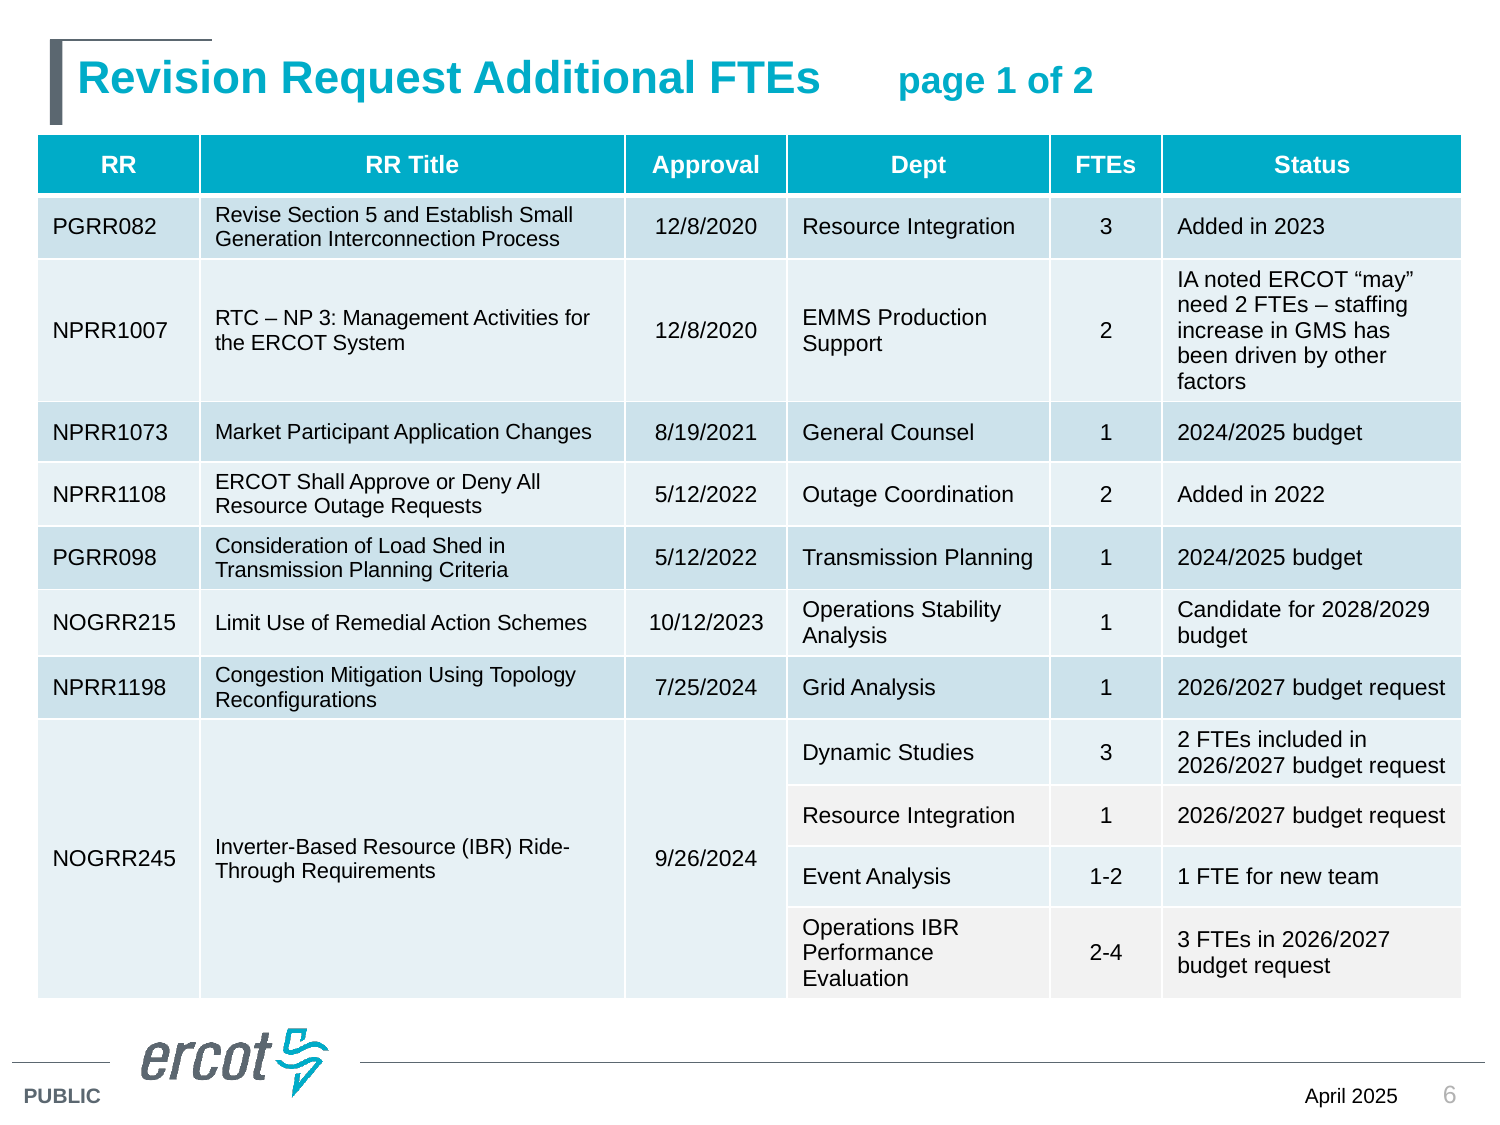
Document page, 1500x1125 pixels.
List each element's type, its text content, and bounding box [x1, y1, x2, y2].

table_cell Transmission Planning [788, 527, 1049, 589]
title Revision Request Additional FTEs page 1 of 2 [62, 39, 1200, 125]
table_cell Limit Use of Remedial Action Schemes [201, 590, 624, 655]
table_cell 3 [1051, 198, 1161, 258]
table_cell 8/19/2021 [626, 402, 786, 461]
table_cell 7/25/2024 [626, 657, 786, 718]
table_cell Added in 2022 [1163, 463, 1461, 525]
table_cell 2 FTEs included in 2026/2027 budget request [1163, 720, 1461, 784]
table_cell NPRR1007 [38, 260, 199, 401]
table_cell 1 [1051, 402, 1161, 461]
table_cell 2026/2027 budget request [1163, 657, 1461, 718]
table_cell 1 [1051, 786, 1161, 845]
table_cell Event Analysis [788, 847, 1049, 906]
table_cell Outage Coordination [788, 463, 1049, 525]
table_header FTEs [1051, 135, 1161, 193]
table_cell Resource Integration [788, 786, 1049, 845]
table_cell 3 [1051, 720, 1161, 784]
table_cell Operations IBR Performance Evaluation [788, 908, 1049, 998]
table_cell 12/8/2020 [626, 198, 786, 258]
table_cell 10/12/2023 [626, 590, 786, 655]
table_cell 1 [1051, 657, 1161, 718]
table_cell NOGRR245 [38, 720, 199, 998]
table_cell 1 [1051, 527, 1161, 589]
table_cell 9/26/2024 [626, 720, 786, 998]
table_cell PGRR098 [38, 527, 199, 589]
table_cell EMMS Production Support [788, 260, 1049, 401]
table_cell 2026/2027 budget request [1163, 786, 1461, 845]
table_cell ERCOT Shall Approve or Deny All Resource Outage Requests [201, 463, 624, 525]
table_cell RTC – NP 3: Management Activities for the ERCOT System [201, 260, 624, 401]
table_cell Inverter-Based Resource (IBR) Ride-Through Requirements [201, 720, 624, 998]
table_cell 2024/2025 budget [1163, 402, 1461, 461]
table_cell Dynamic Studies [788, 720, 1049, 784]
table_cell 2-4 [1051, 908, 1161, 998]
table_cell 1 FTE for new team [1163, 847, 1461, 906]
table_header Status [1163, 135, 1461, 193]
table_cell NPRR1108 [38, 463, 199, 525]
table_cell Added in 2023 [1163, 198, 1461, 258]
table_cell 2 [1051, 260, 1161, 401]
table_cell Grid Analysis [788, 657, 1049, 718]
table_cell IA noted ERCOT “may” need 2 FTEs – staffing increase in GMS has been driven by other factors [1163, 260, 1461, 401]
table_cell General Counsel [788, 402, 1049, 461]
table_cell Congestion Mitigation Using Topology Reconfigurations [201, 657, 624, 718]
table_header RR Title [201, 135, 624, 193]
table_cell Revise Section 5 and Establish Small Generation Interconnection Process [201, 198, 624, 258]
table_cell 5/12/2022 [626, 463, 786, 525]
table_cell Operations Stability Analysis [788, 590, 1049, 655]
table_cell 3 FTEs in 2026/2027 budget request [1163, 908, 1461, 998]
table_cell 5/12/2022 [626, 527, 786, 589]
table_cell 2 [1051, 463, 1161, 525]
table_header Dept [788, 135, 1049, 193]
table_cell Consideration of Load Shed in Transmission Planning Criteria [201, 527, 624, 589]
table_header Approval [626, 135, 786, 193]
table_cell 1 [1051, 590, 1161, 655]
table_cell 12/8/2020 [626, 260, 786, 401]
table_header RR [38, 135, 199, 193]
slide_number 6 [1412, 1076, 1488, 1112]
table_cell Resource Integration [788, 198, 1049, 258]
table_cell Market Participant Application Changes [201, 402, 624, 461]
table_cell NPRR1198 [38, 657, 199, 718]
table_cell Candidate for 2028/2029 budget [1163, 590, 1461, 655]
table_cell 2024/2025 budget [1163, 527, 1461, 589]
picture [137, 1024, 332, 1100]
table_cell NOGRR215 [38, 590, 199, 655]
table_cell PGRR082 [38, 198, 199, 258]
table_cell 1-2 [1051, 847, 1161, 906]
table_cell NPRR1073 [38, 402, 199, 461]
